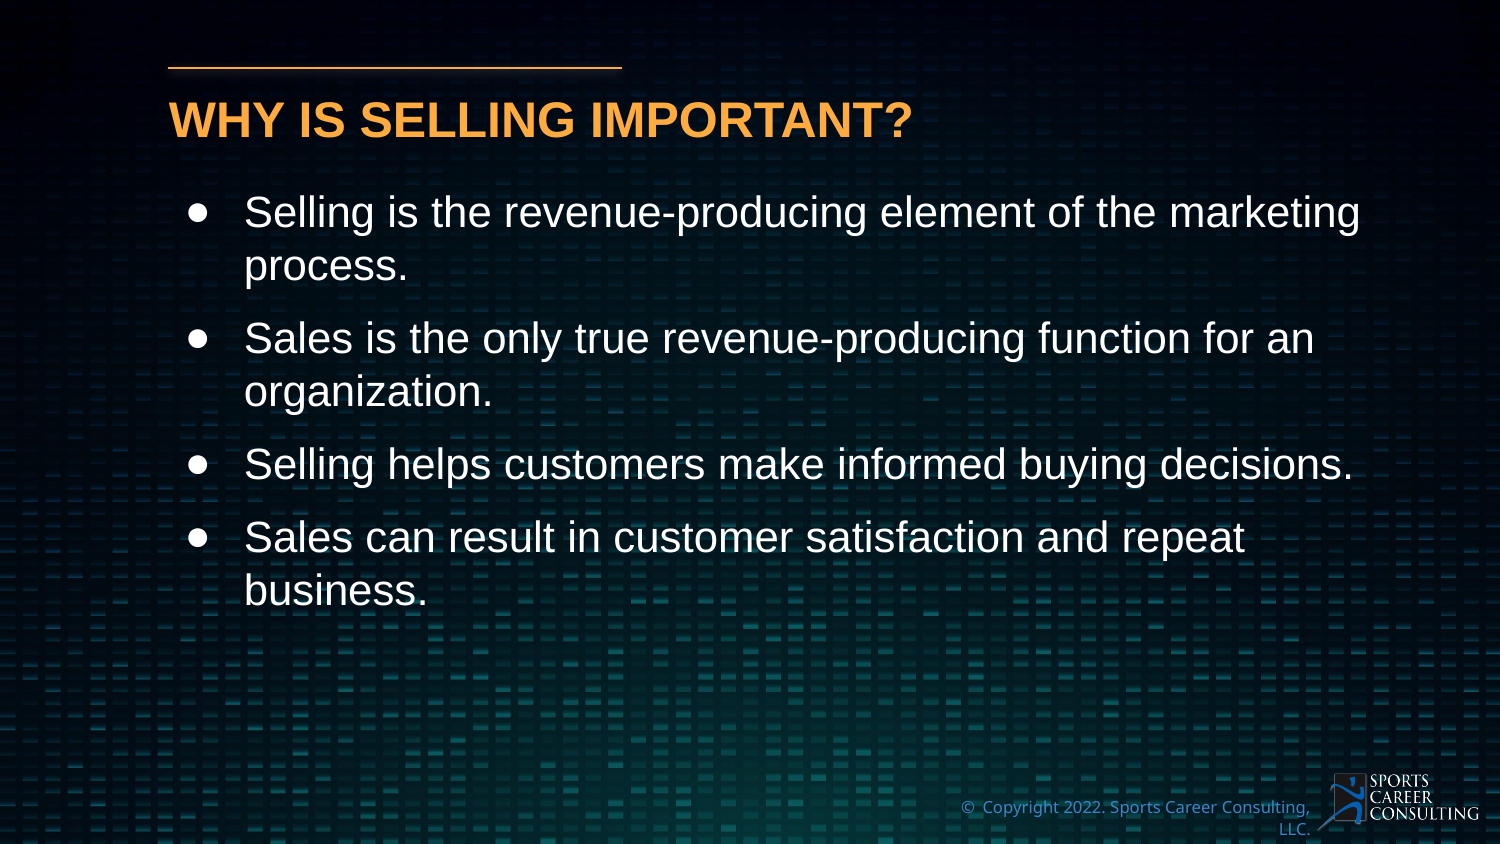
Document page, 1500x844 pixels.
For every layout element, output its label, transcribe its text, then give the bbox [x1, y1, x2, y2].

picture [0, 0, 1500, 844]
list Selling is the revenue-producing element of the marketing process. Sales is the only true revenue-producing function for an organization. Selling helps customers make informed buying decisions. Sales can result in customer satisfaction and repeat business. [153, 169, 1423, 675]
text_box © Copyright 2022. Sports Career Consulting, LLC. [914, 769, 1326, 844]
title WHY IS SELLING IMPORTANT? [153, 72, 1328, 169]
